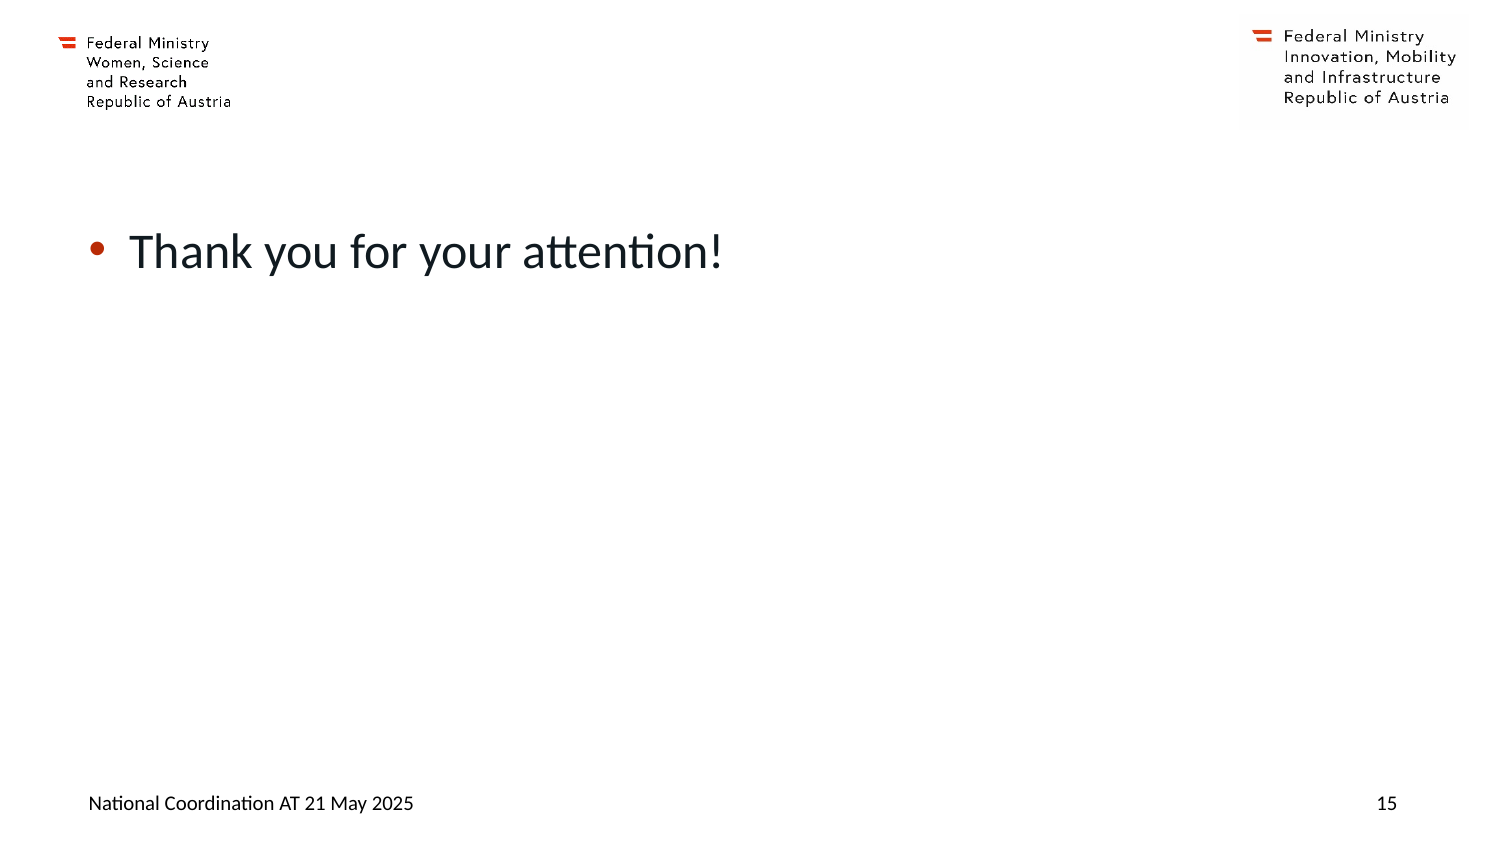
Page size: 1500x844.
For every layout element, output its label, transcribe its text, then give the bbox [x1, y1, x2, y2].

list Thank you for your attention! [88, 212, 1398, 768]
picture [1239, 14, 1469, 130]
slide_number 15 [1239, 785, 1398, 819]
picture [58, 33, 325, 116]
footer National Coordination AT 21 May 2025 [88, 785, 1217, 819]
